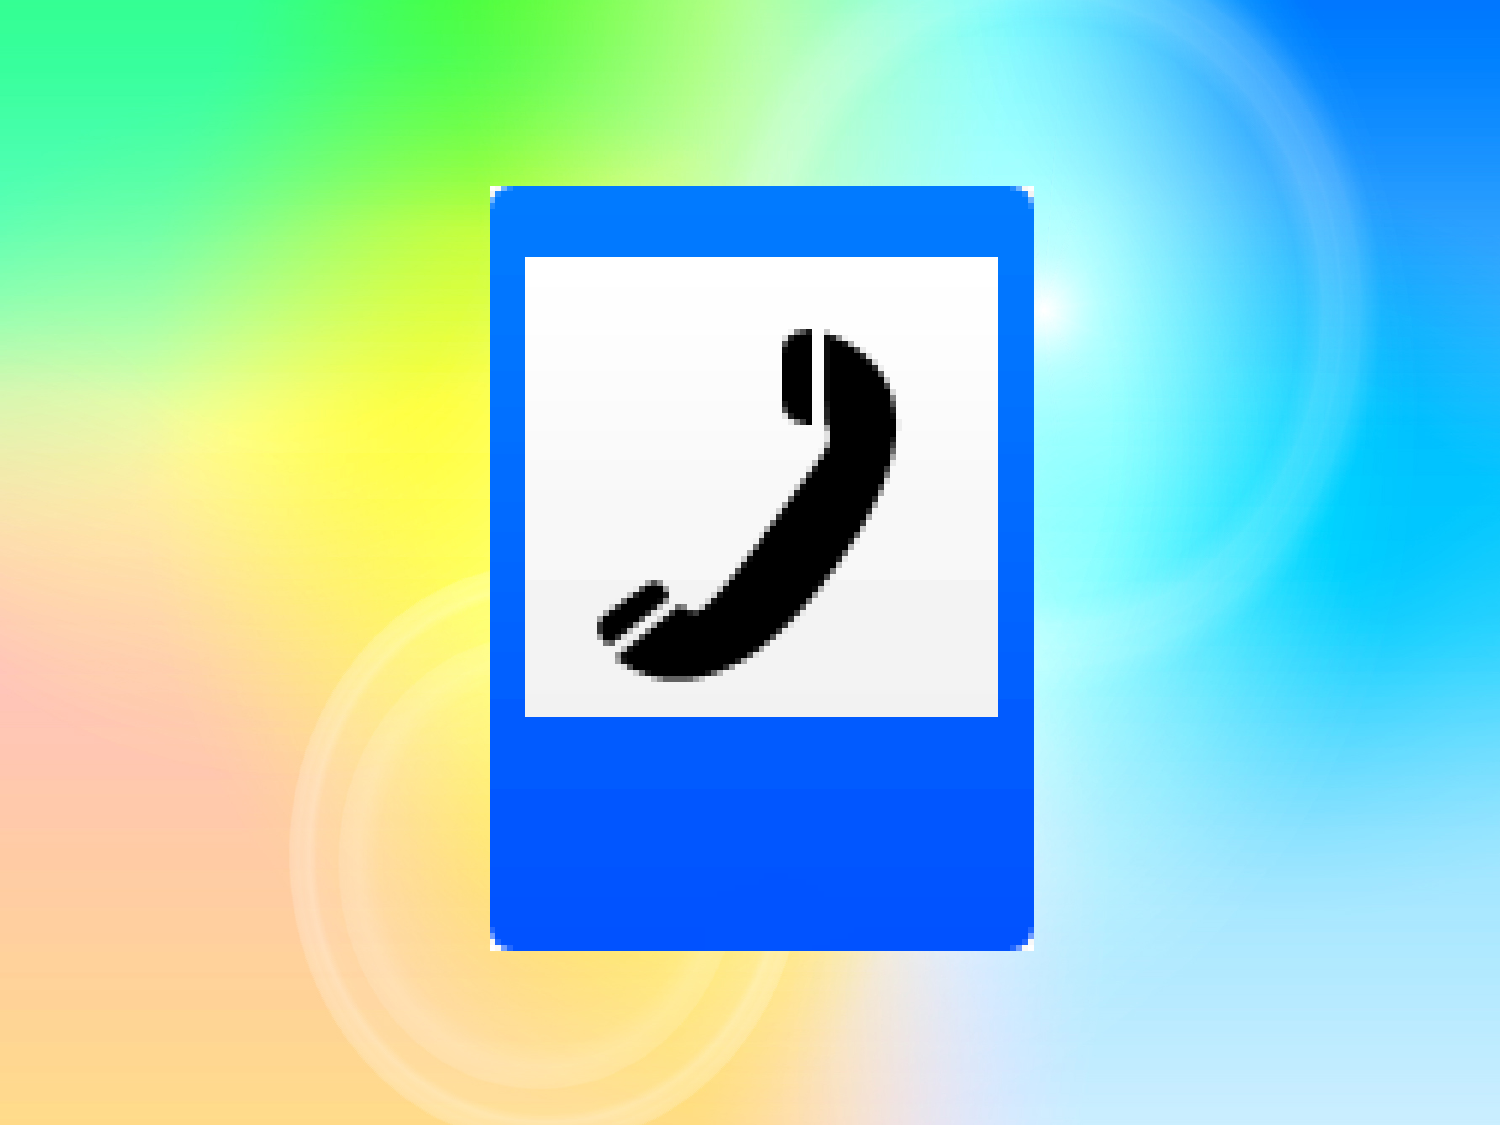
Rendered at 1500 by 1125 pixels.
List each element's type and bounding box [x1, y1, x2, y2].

list [489, 186, 1034, 952]
picture [0, 0, 1500, 1125]
